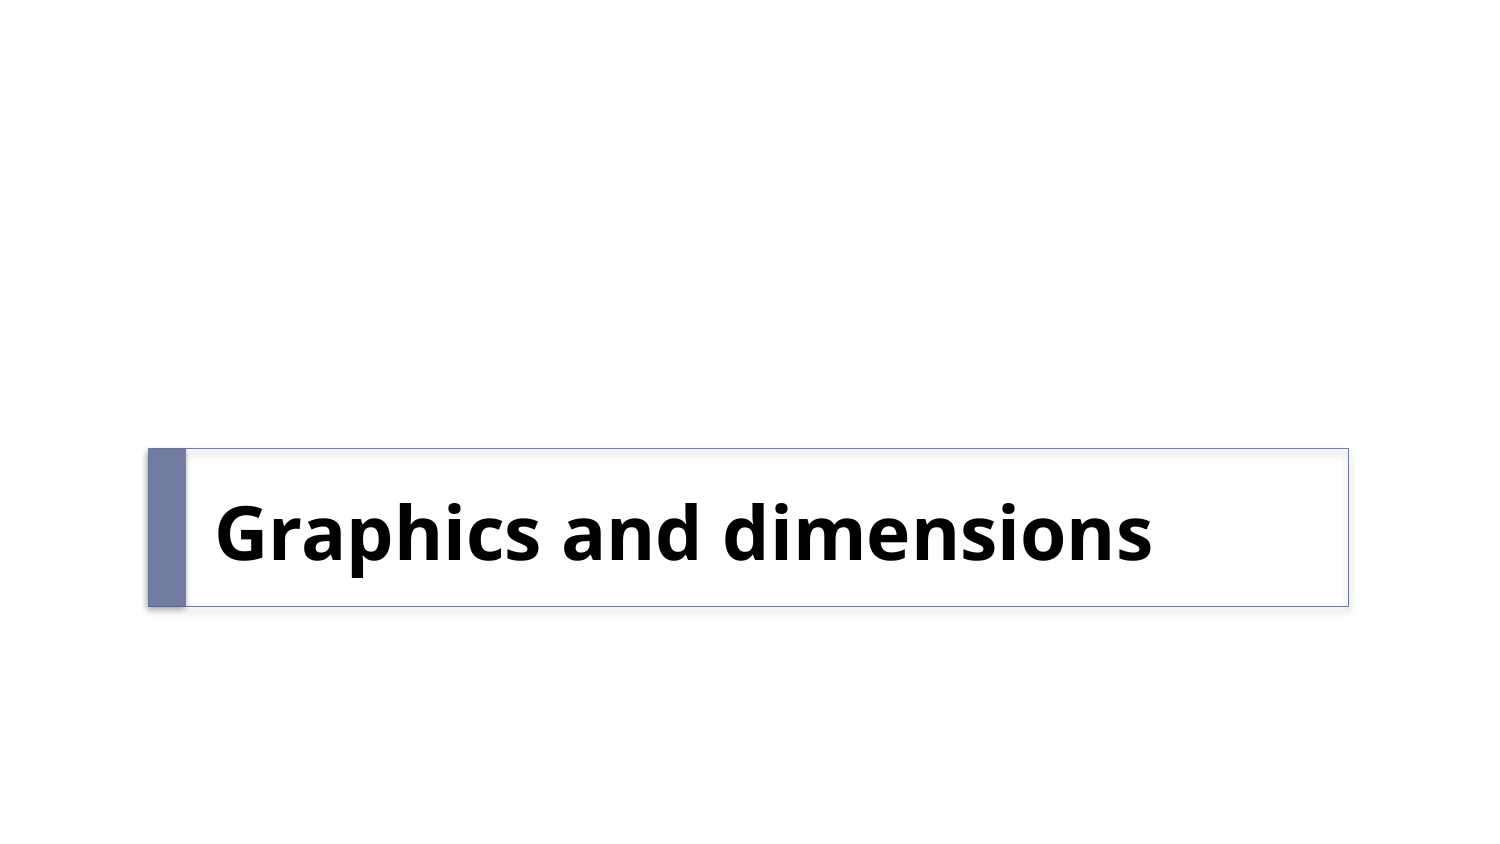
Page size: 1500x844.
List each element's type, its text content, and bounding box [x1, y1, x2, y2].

title Graphics and dimensions [200, 478, 1325, 600]
